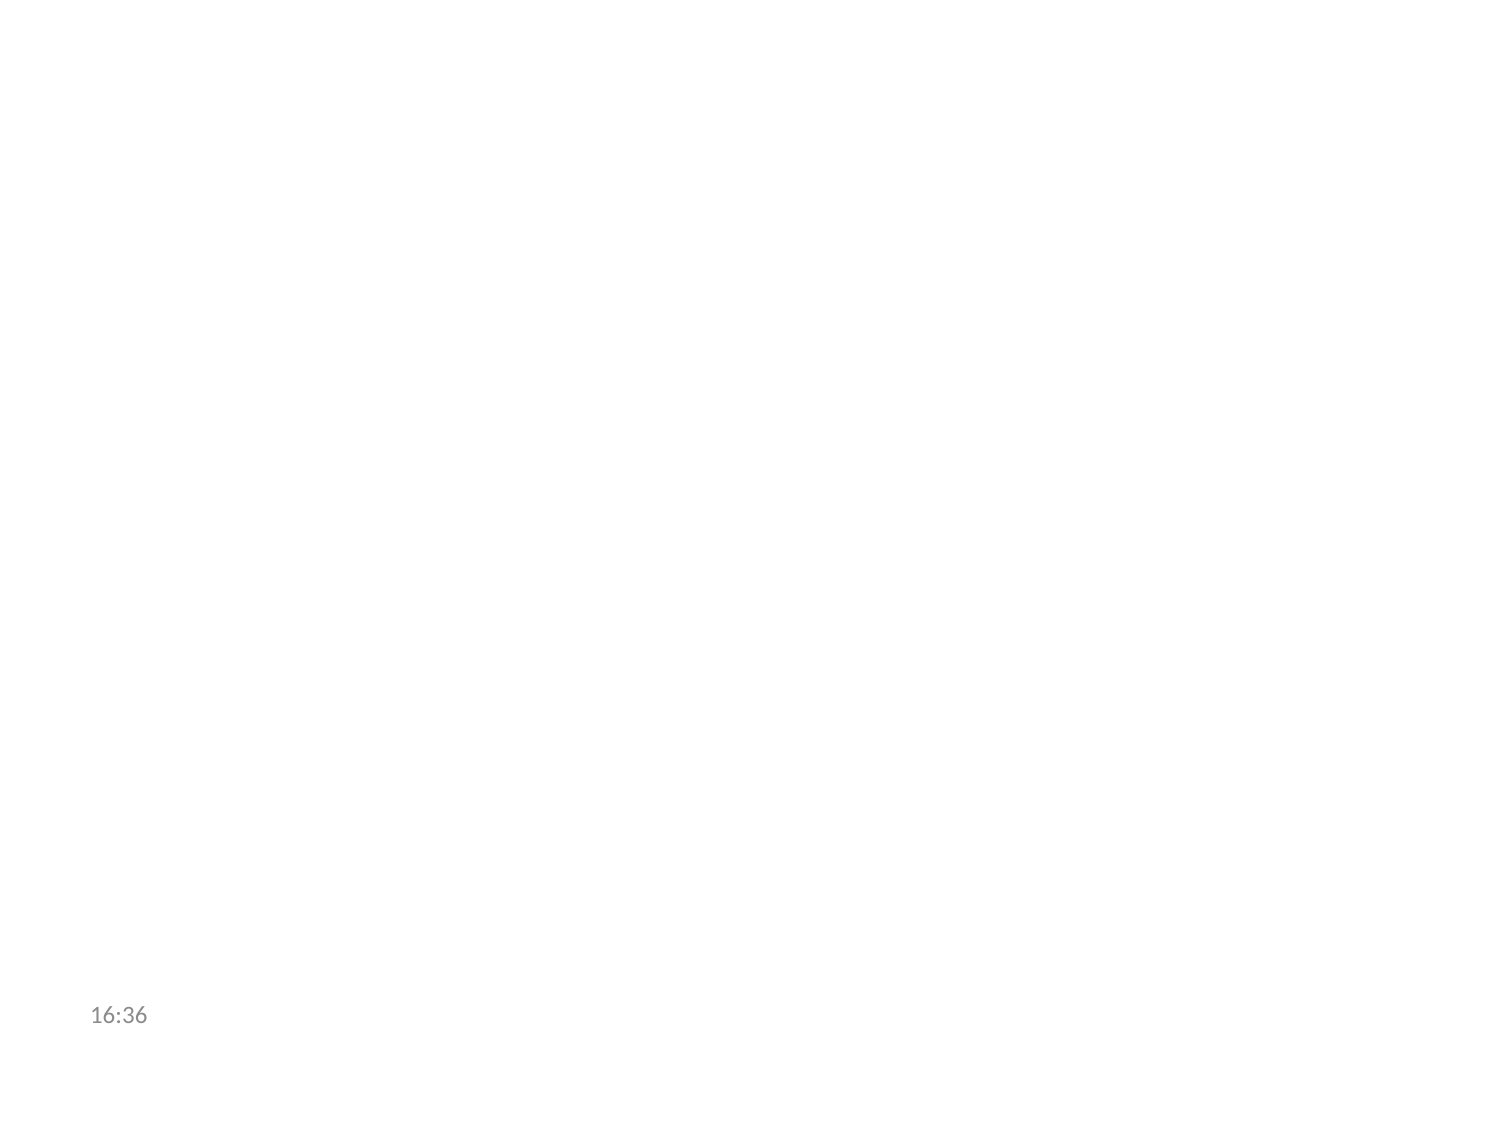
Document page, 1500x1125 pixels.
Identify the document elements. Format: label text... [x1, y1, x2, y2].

text_box 15:35 [75, 983, 425, 1044]
